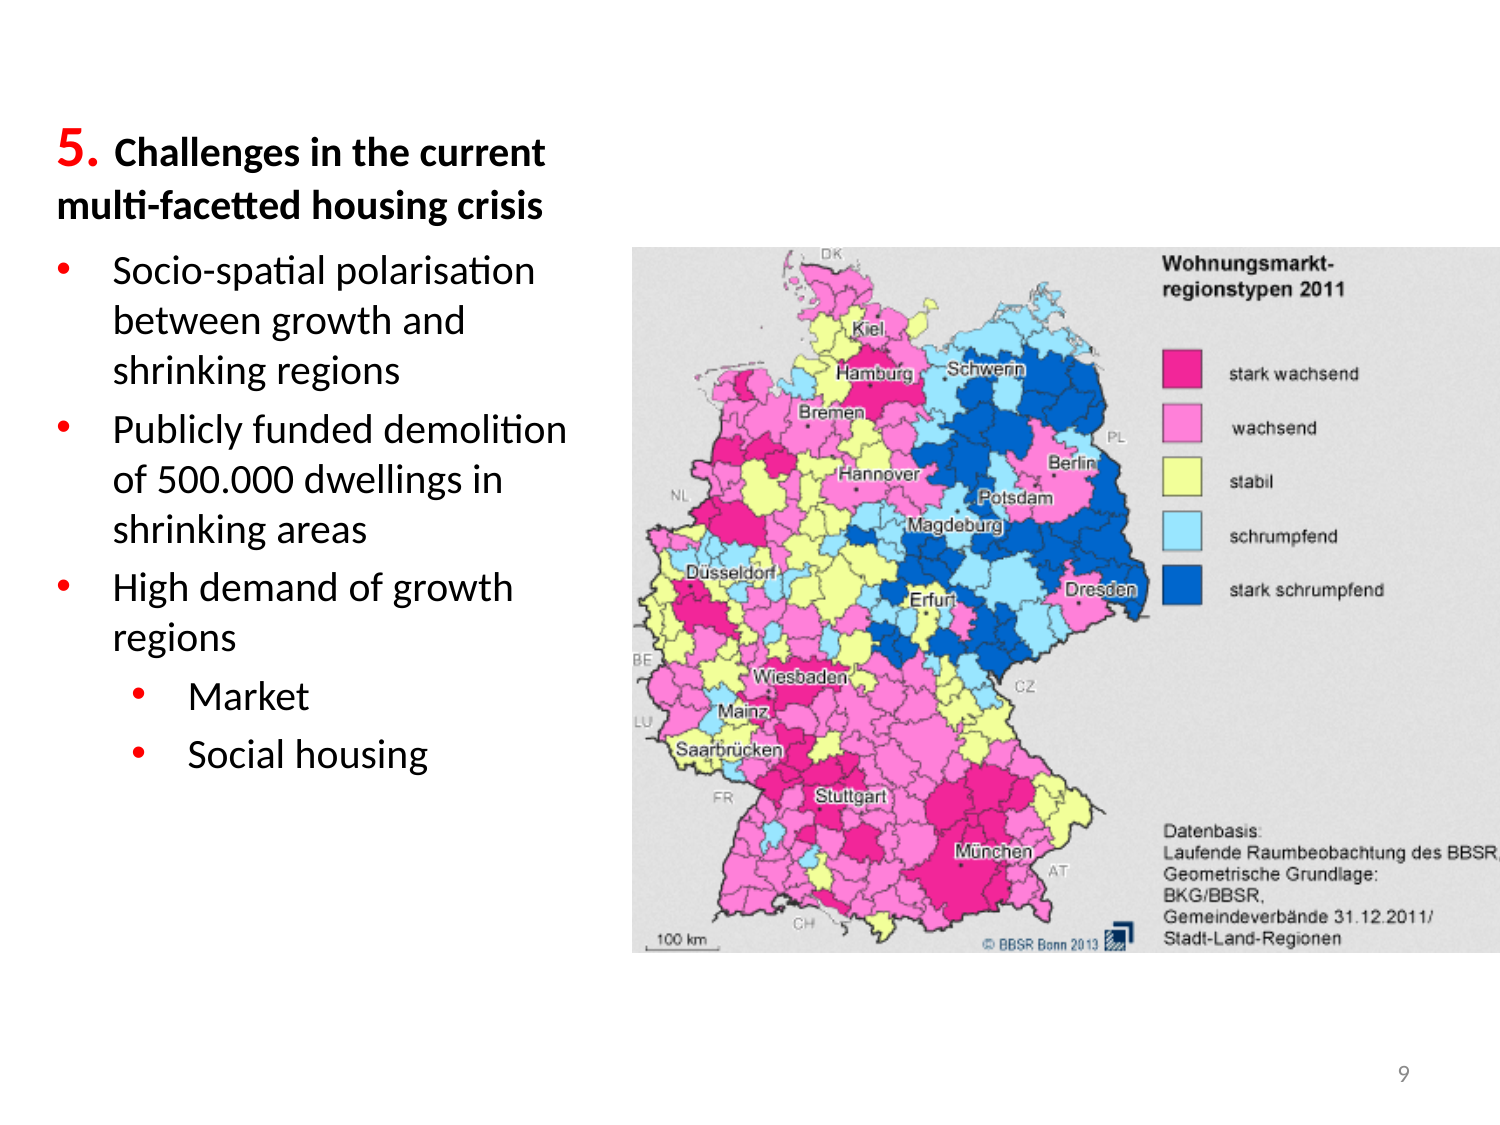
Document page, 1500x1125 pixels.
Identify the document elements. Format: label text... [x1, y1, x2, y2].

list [632, 247, 1500, 953]
list Socio-spatial polarisation between growth and shrinking regions Publicly funded demolition of 500.000 dwellings in shrinking areas High demand of growth regions Market Social housing [41, 235, 597, 1083]
slide_number 9 [1074, 1042, 1425, 1103]
title 5. Challenges in the current multi-facetted housing crisis [41, 44, 569, 235]
